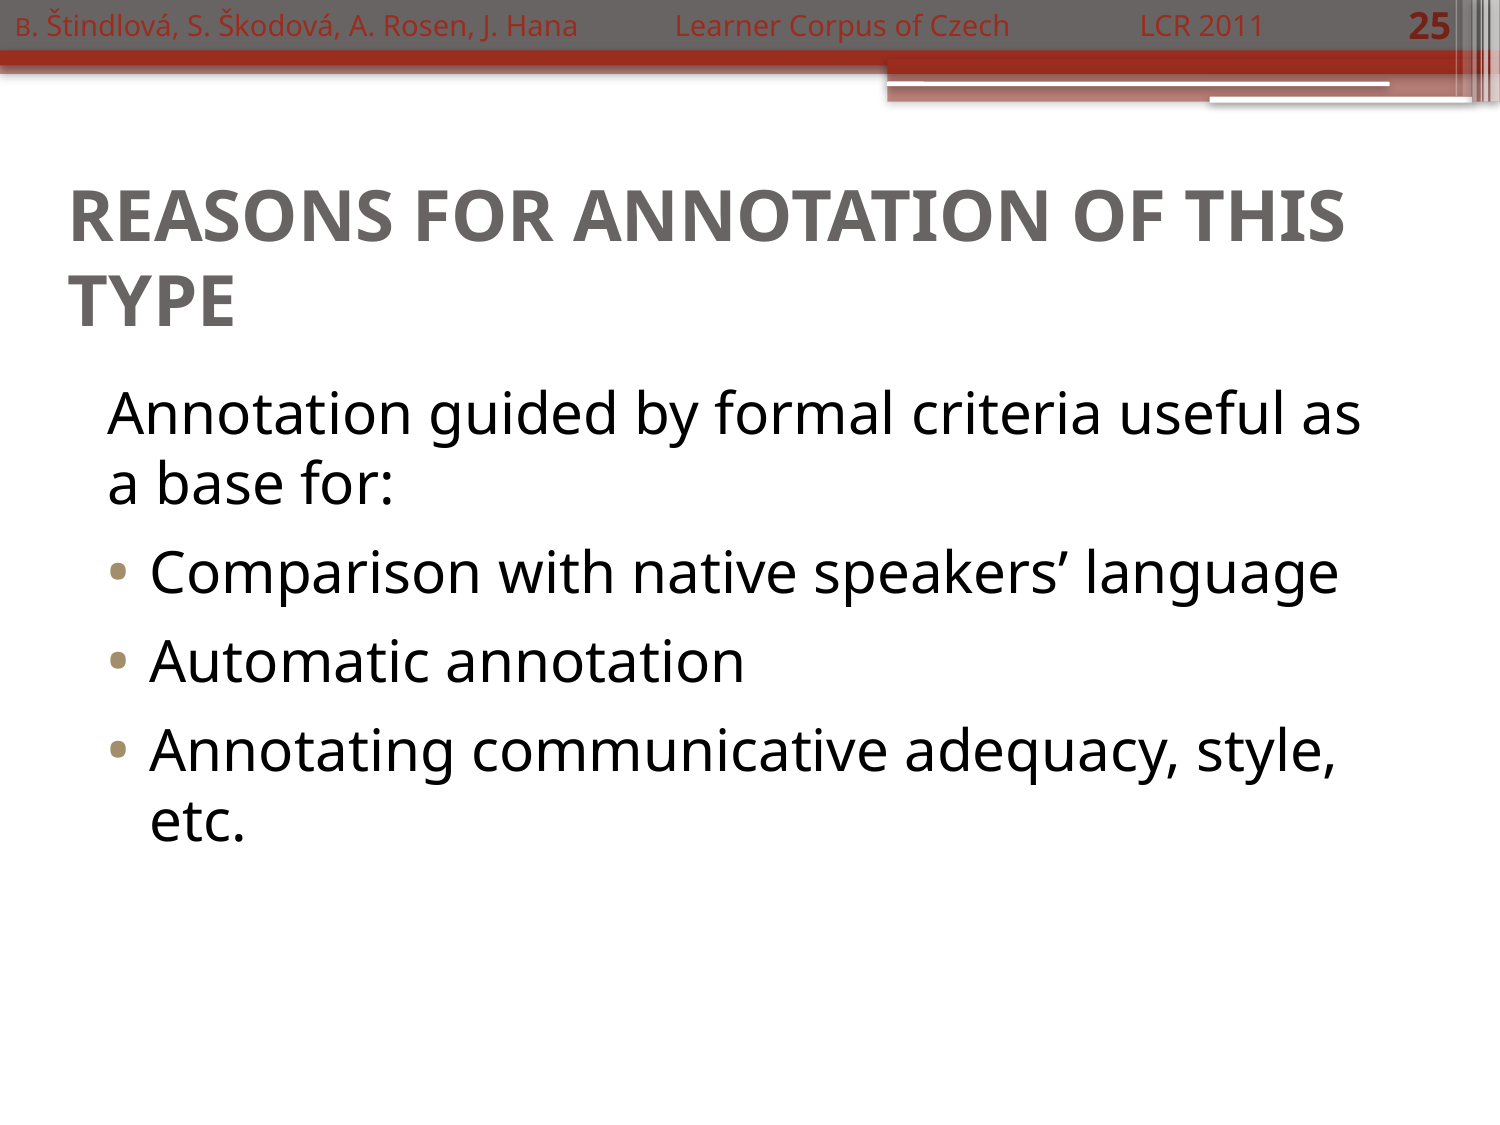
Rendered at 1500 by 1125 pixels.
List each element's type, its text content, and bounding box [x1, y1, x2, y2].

title REASONS FOR ANNOTATION OF THIS TYPE [53, 149, 1459, 363]
list Annotation guided by formal criteria useful as a base for: Comparison with native speakers’ language Automatic annotation Annotating communicative adequacy, style, etc. [75, 368, 1425, 1079]
slide_number 25 [1341, 0, 1466, 61]
text_box B. Štindlová, S. Škodová, A. Rosen, J. Hana Learner Corpus of Czech LCR 2011 [0, 0, 1341, 75]
